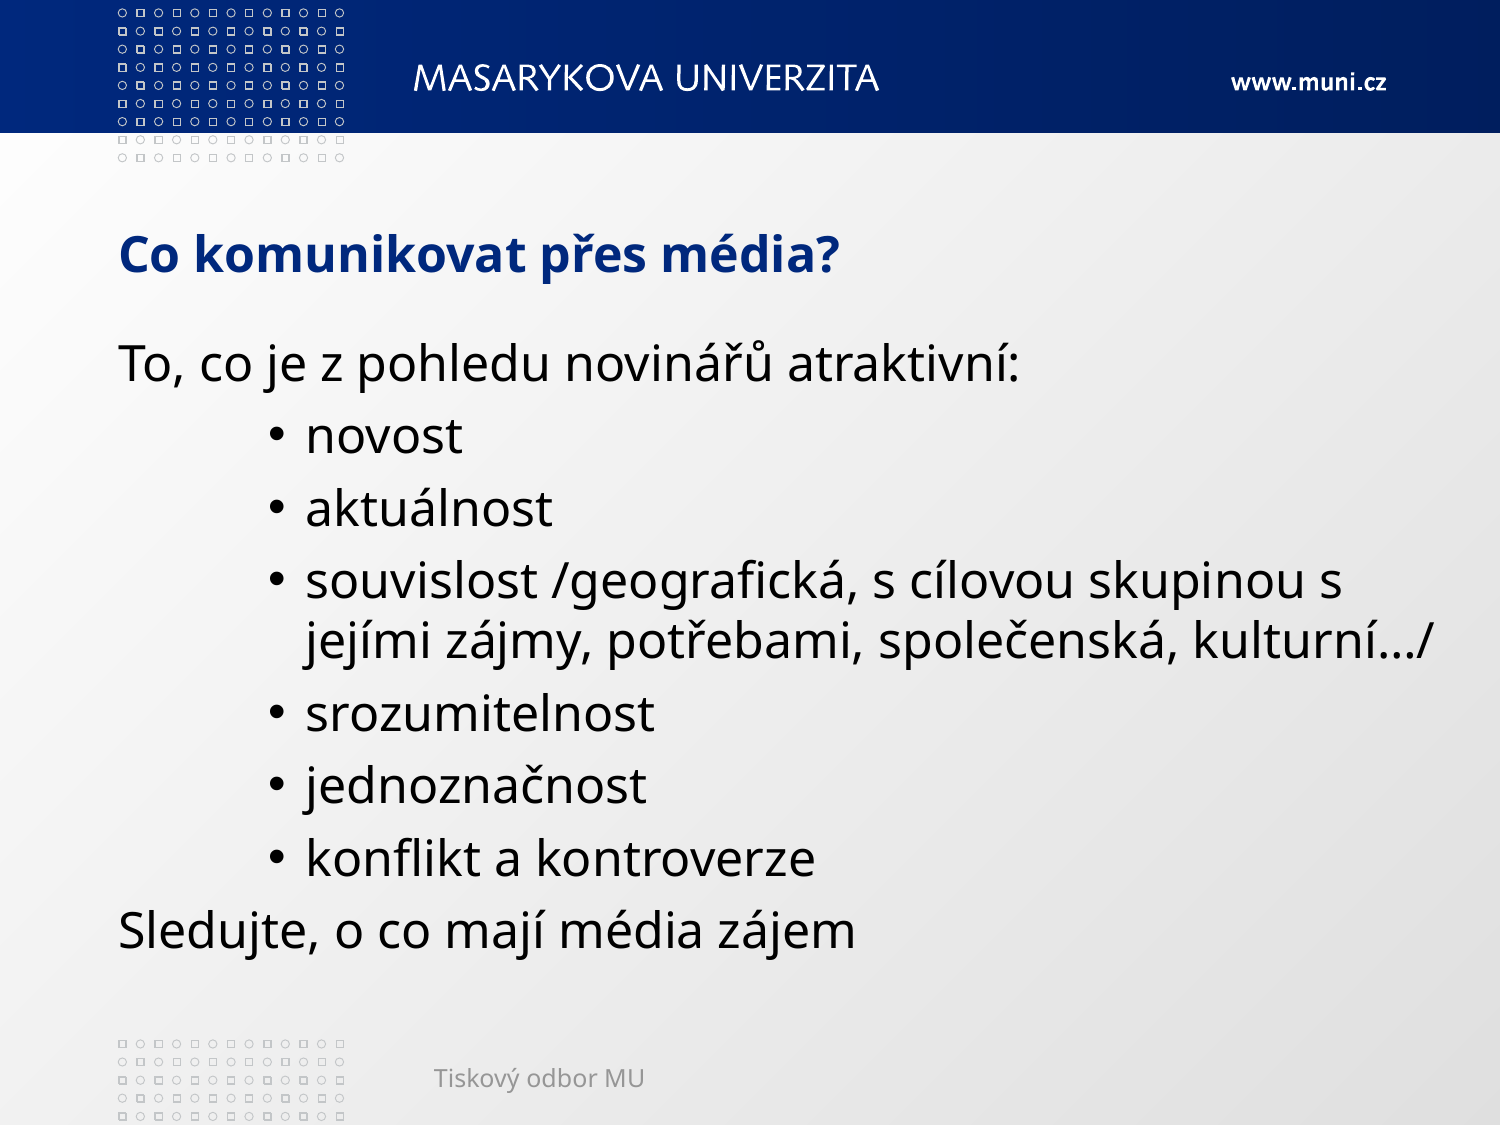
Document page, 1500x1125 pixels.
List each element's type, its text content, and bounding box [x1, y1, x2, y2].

list To, co je z pohledu novinářů atraktivní: novost aktuálnost souvislost /geografická, s cílovou skupinou s jejími zájmy, potřebami, společenská, kulturní…/ srozumitelnost jednoznačnost konflikt a kontroverze Sledujte, o co mají média zájem [118, 331, 1469, 1006]
footer Tiskový odbor MU [419, 1025, 1081, 1100]
title Co komunikovat přes média? [118, 184, 1403, 291]
